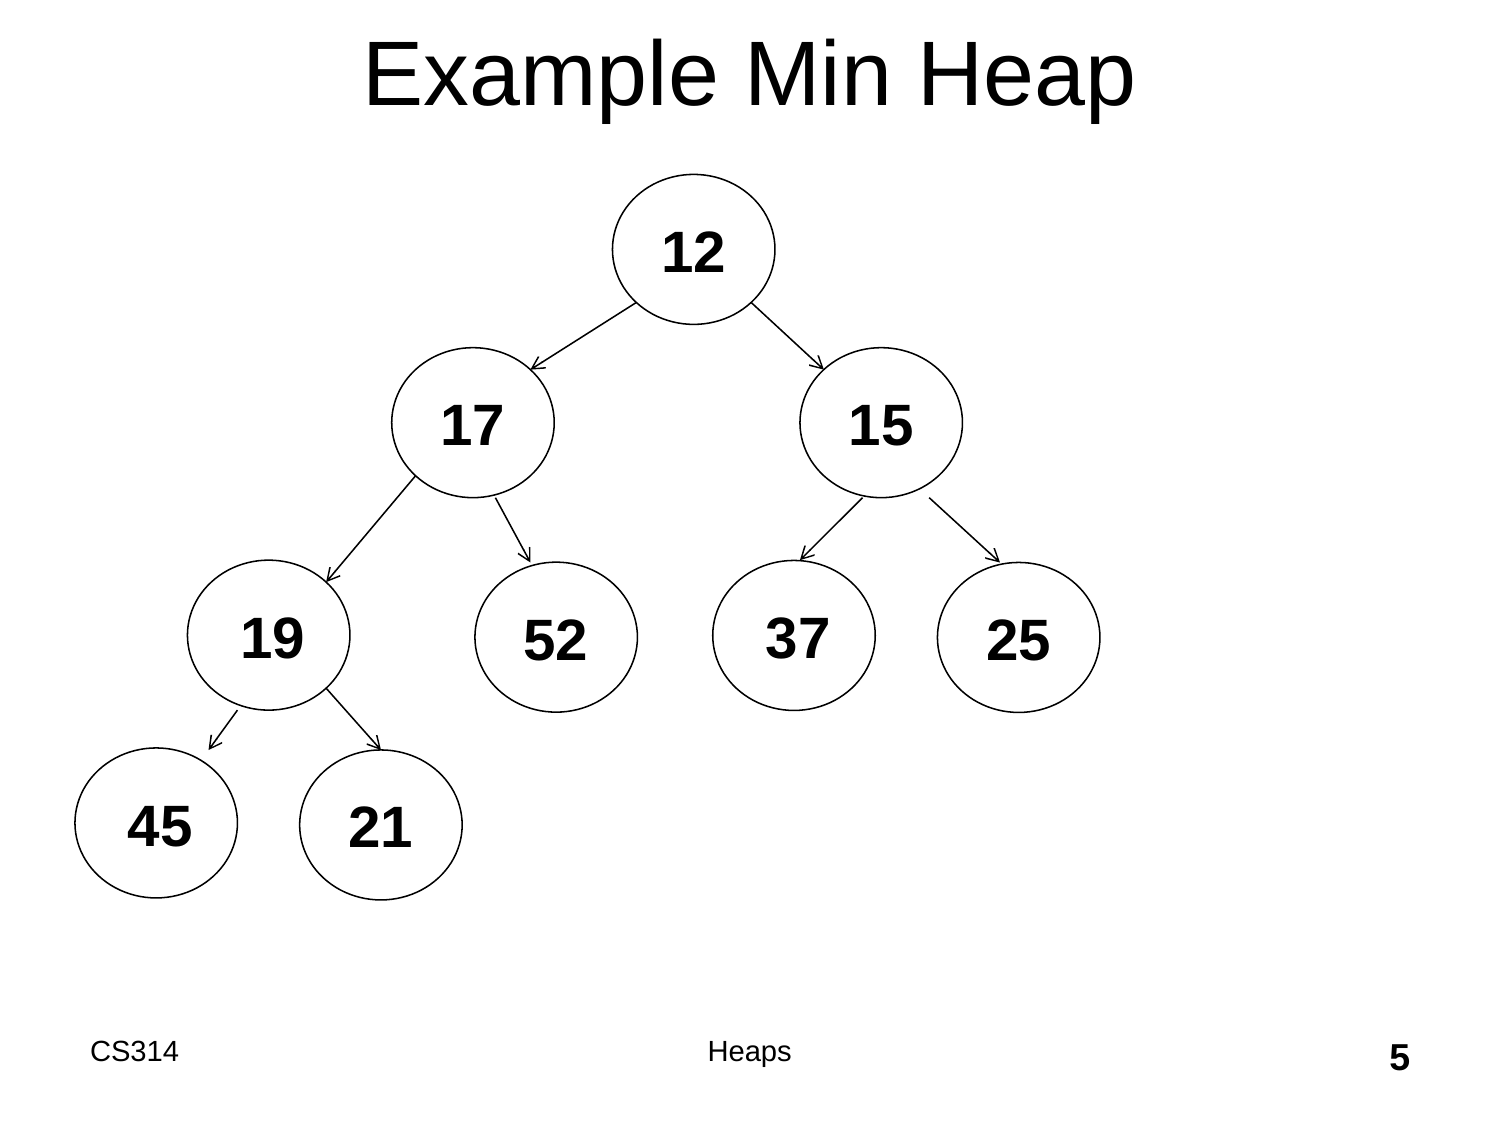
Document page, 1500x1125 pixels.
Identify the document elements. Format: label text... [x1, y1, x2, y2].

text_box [325, 475, 416, 583]
slide_number CS314 [74, 1024, 451, 1101]
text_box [325, 687, 382, 751]
text_box 37 [750, 592, 846, 678]
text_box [928, 497, 1001, 563]
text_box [799, 497, 863, 561]
text_box 15 [833, 379, 929, 465]
text_box 52 [508, 594, 604, 679]
text_box [187, 560, 350, 711]
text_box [208, 709, 238, 751]
text_box [799, 347, 963, 498]
text_box [712, 560, 876, 711]
text_box [74, 747, 238, 898]
slide_number 5 [1112, 1024, 1426, 1101]
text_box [530, 302, 637, 370]
text_box 17 [425, 379, 521, 465]
text_box 25 [971, 594, 1067, 680]
footer Heaps [462, 1024, 1038, 1101]
text_box [937, 562, 1100, 713]
text_box [299, 750, 463, 900]
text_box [495, 497, 531, 563]
text_box [391, 347, 555, 498]
text_box 21 [333, 782, 429, 867]
text_box [474, 562, 638, 713]
text_box 45 [113, 780, 208, 866]
title Example Min Heap [112, 0, 1388, 163]
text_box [750, 302, 824, 370]
text_box [612, 174, 775, 325]
text_box 19 [225, 592, 321, 678]
text_box 12 [646, 206, 742, 292]
